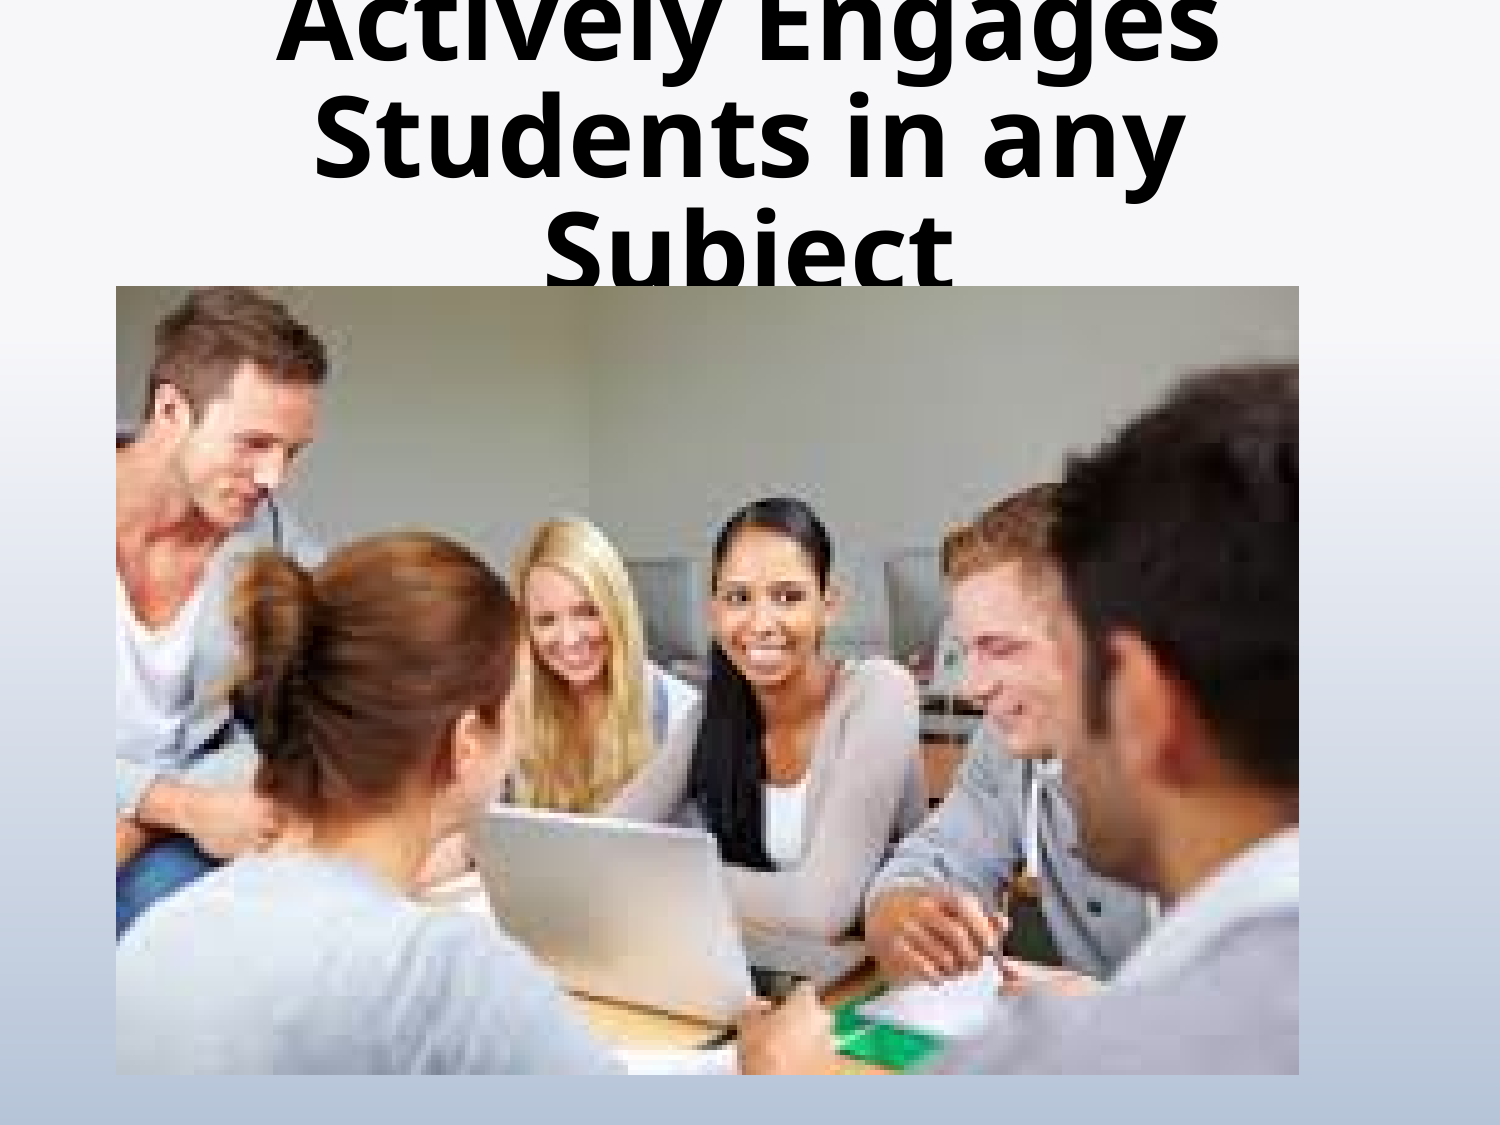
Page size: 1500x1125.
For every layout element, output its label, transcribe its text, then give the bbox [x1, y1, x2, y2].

picture [114, 284, 1301, 1077]
title Actively Engages Students in any Subject [150, 37, 1350, 245]
